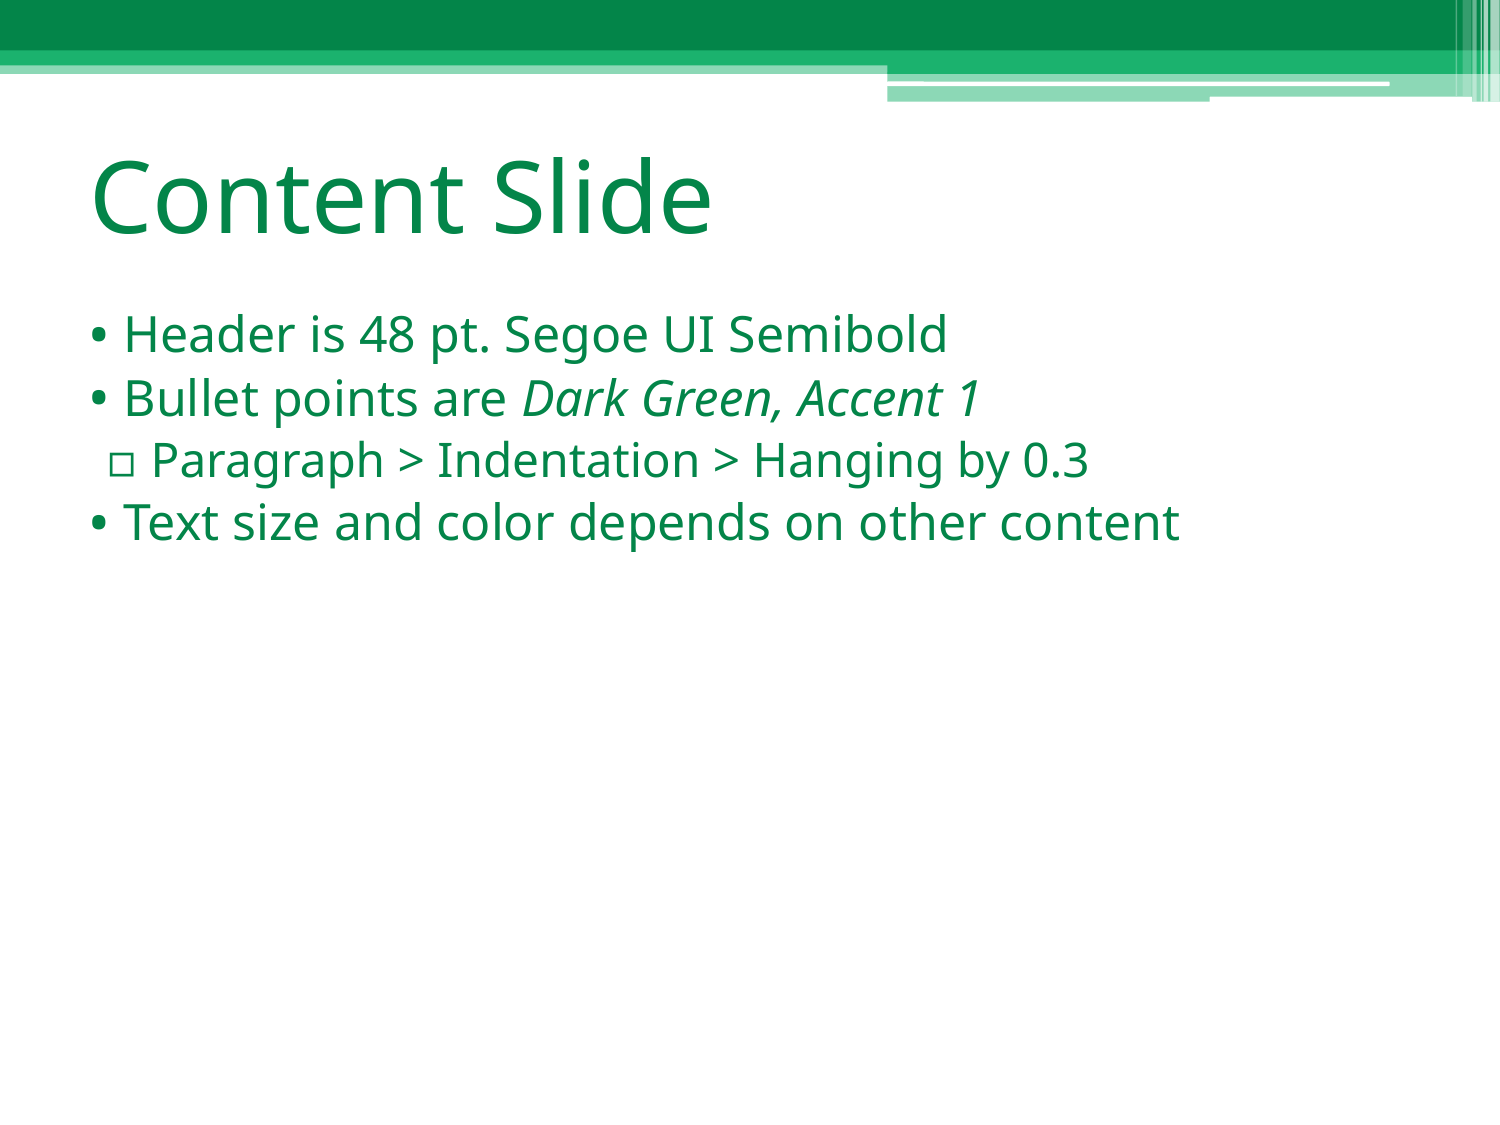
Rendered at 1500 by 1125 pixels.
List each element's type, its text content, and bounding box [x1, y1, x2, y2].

title Content Slide [75, 106, 1425, 282]
list Header is 48 pt. Segoe UI Semibold Bullet points are Dark Green, Accent 1 Paragraph > Indentation > Hanging by 0.3 Text size and color depends on other content [75, 295, 1425, 1079]
